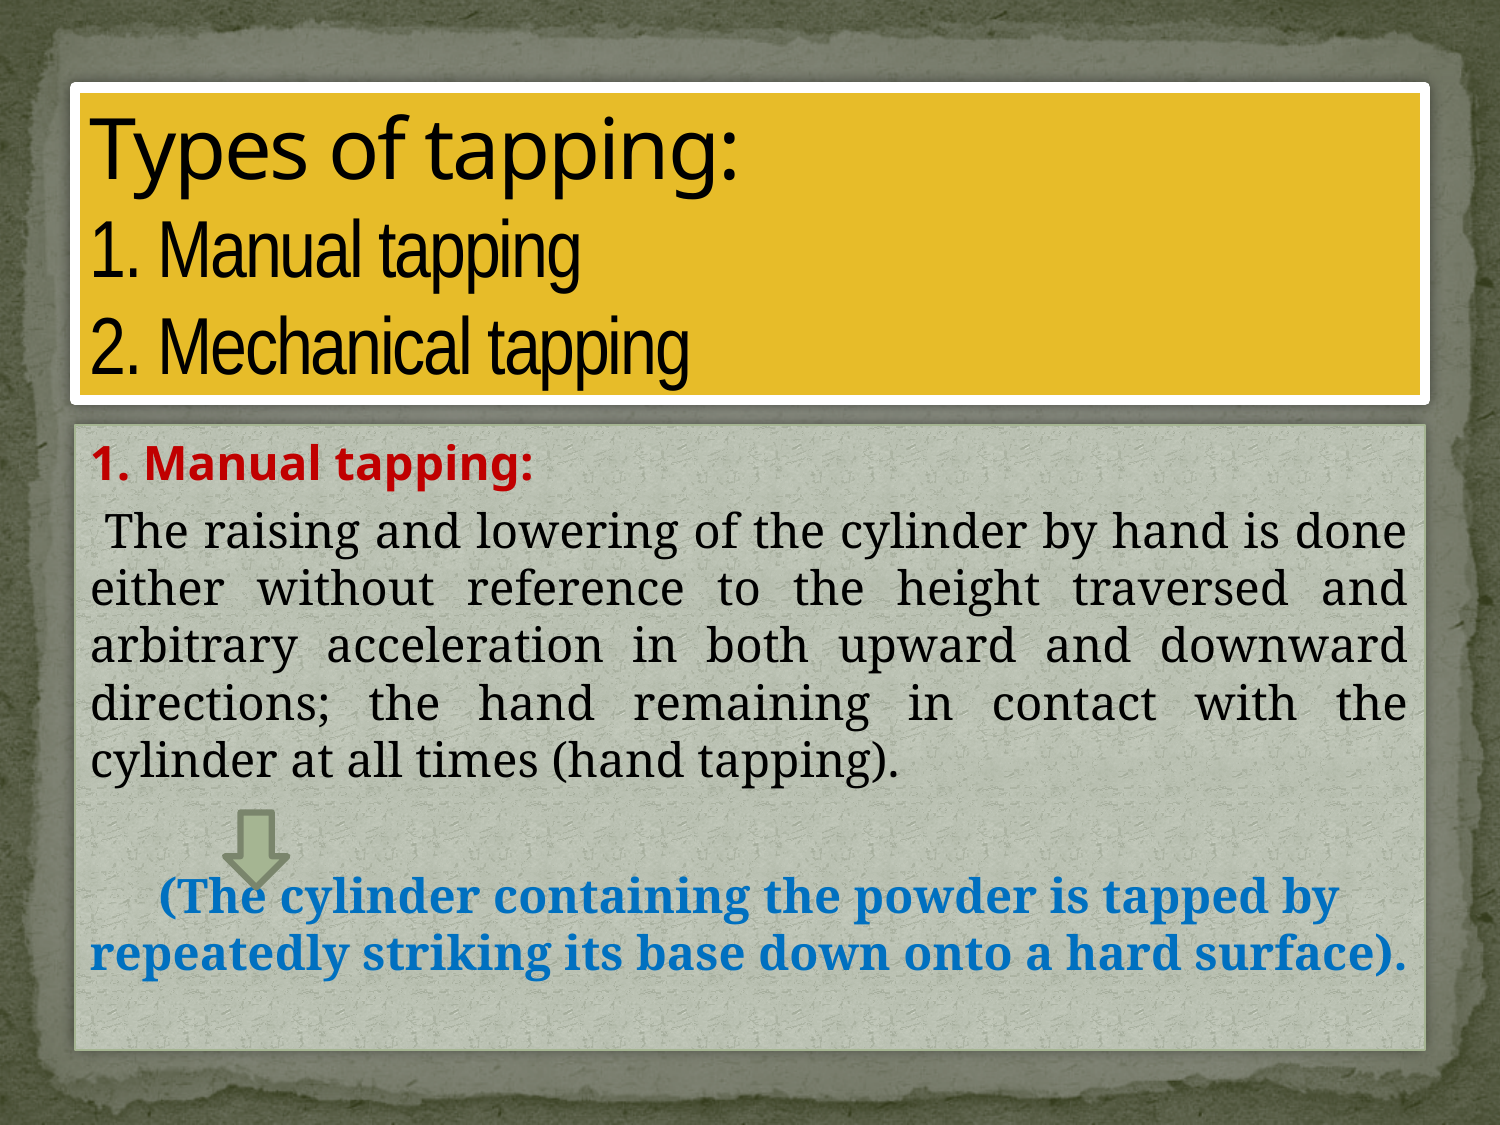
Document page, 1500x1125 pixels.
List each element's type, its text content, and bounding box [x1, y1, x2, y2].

title Types of tapping: 1. Manual tapping 2. Mechanical tapping [70, 82, 1430, 405]
list 1. Manual tapping: The raising and lowering of the cylinder by hand is done either without reference to the height traversed and arbitrary acceleration in both upward and downward directions; the hand remaining in contact with the cylinder at all times (hand tapping). (The cylinder containing the powder is tapped by repeatedly striking its base down onto a hard surface). [74, 424, 1426, 1051]
text_box [222, 809, 291, 891]
